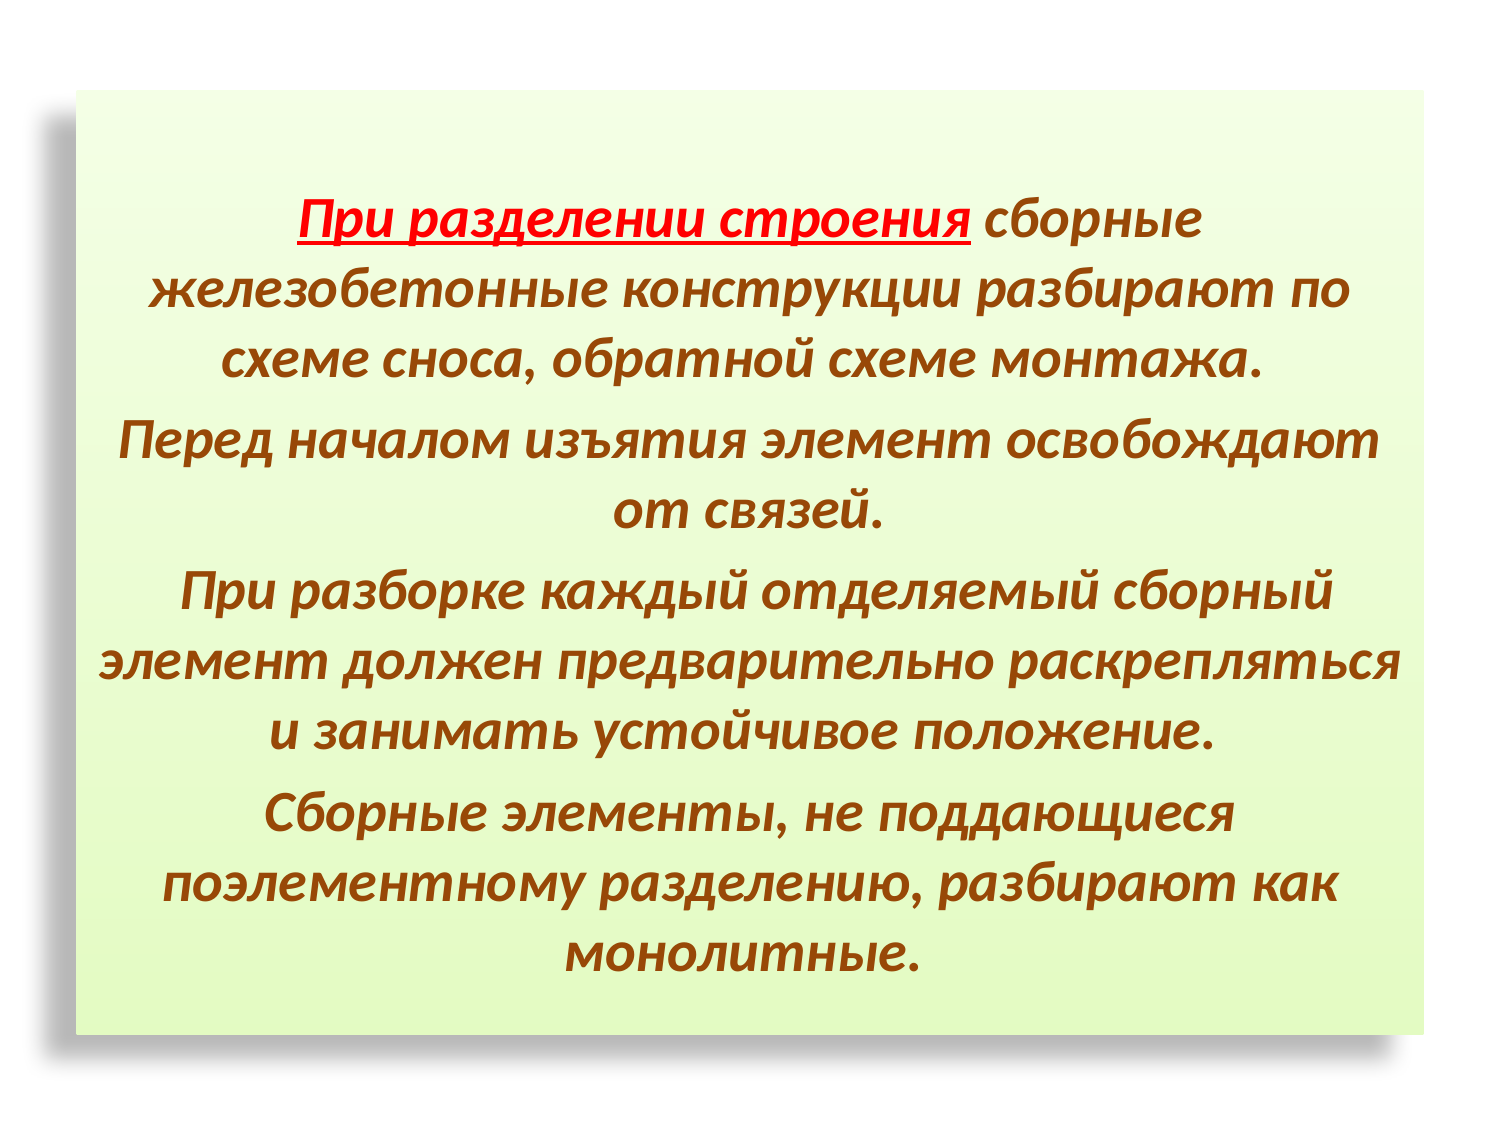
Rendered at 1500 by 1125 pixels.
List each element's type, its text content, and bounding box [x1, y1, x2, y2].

subtitle При разделении строения сборные железобетонные конструкции разбирают по схеме сноса, обратной схеме монтажа. Перед началом изъятия элемент освобождают от связей. При разборке каждый отделяемый сборный элемент должен предварительно раскрепляться и занимать устойчивое положение. Сборные элементы, не поддающиеся поэлементному разделению, разбирают как монолитные. [76, 89, 1424, 1036]
